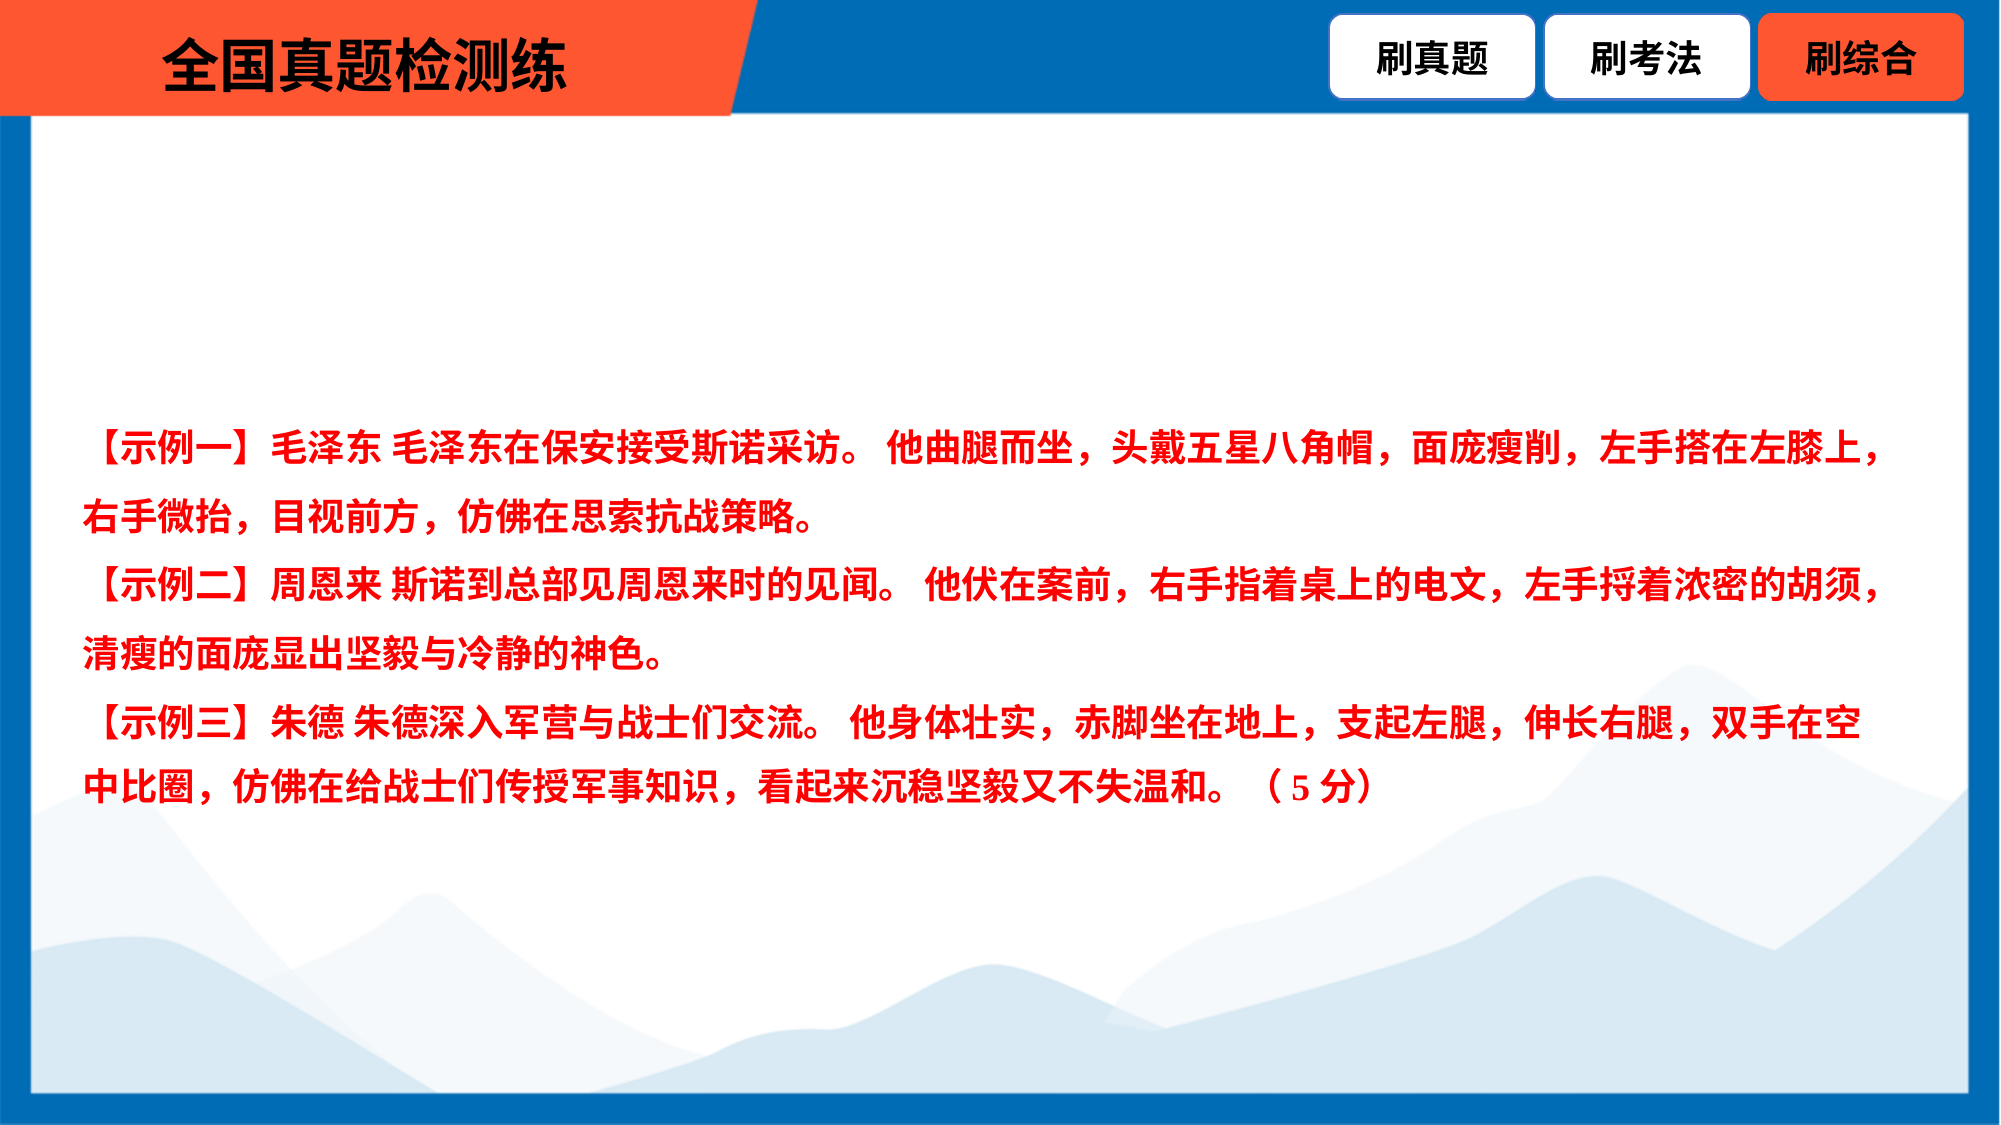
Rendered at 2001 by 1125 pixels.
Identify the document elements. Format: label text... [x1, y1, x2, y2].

text_box 【示例一】毛泽东 毛泽东在保安接受斯诺采访。 他曲腿而坐，头戴五星八角帽，面庞瘦削，左手搭在左膝上， 右手微抬，目视前方，仿佛在思索抗战策略。 【示例二】周恩来 斯诺到总部见周恩来时的见闻。 他伏在案前，右手指着桌上的电文，左手捋着浓密的胡须， 清瘦的面庞显出坚毅与冷静的神色。 【示例三】朱德 朱德深入军营与战士们交流。 他身体壮实，赤脚坐在地上，支起左腿，伸长右腿，双手在空 中比圈，仿佛在给战士们传授军事知识，看起来沉稳坚毅又不失温和。（5分） [82, 399, 1917, 802]
picture [0, 0, 2000, 1125]
